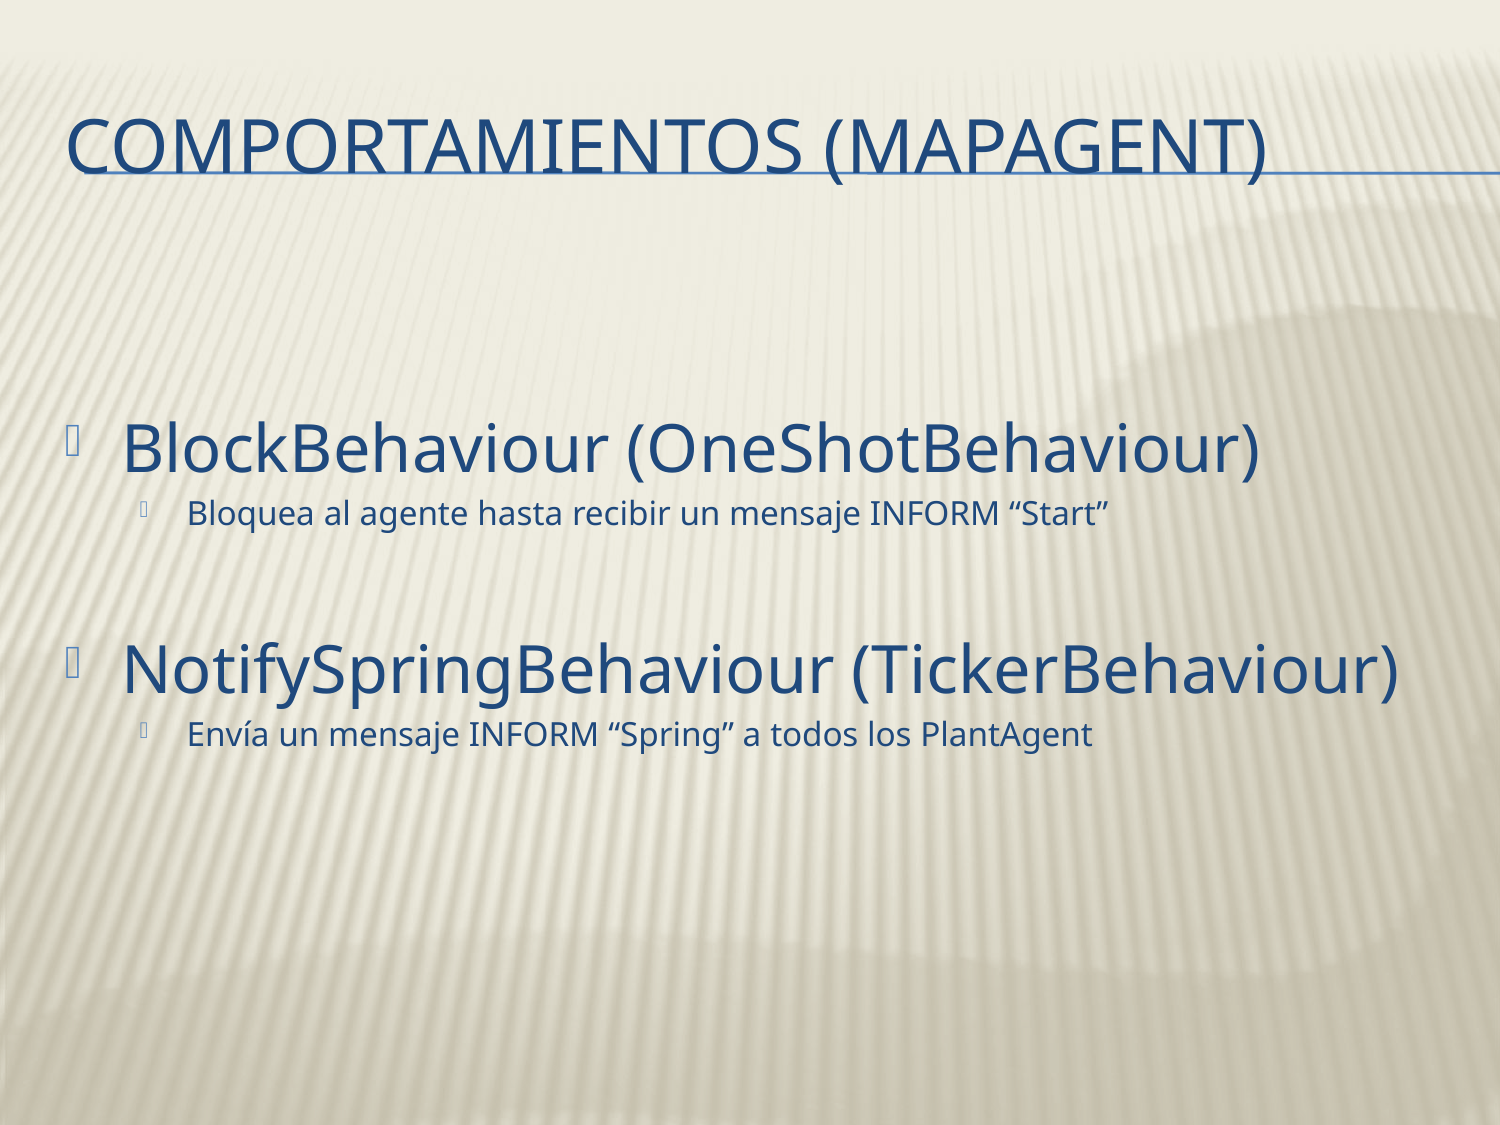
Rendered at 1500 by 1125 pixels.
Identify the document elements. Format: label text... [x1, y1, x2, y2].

list BlockBehaviour (OneShotBehaviour) Bloquea al agente hasta recibir un mensaje INFORM “Start” NotifySpringBehaviour (TickerBehaviour) Envía un mensaje INFORM “Spring” a todos los PlantAgent [50, 254, 1475, 998]
title Comportamientos (MapAgent) [50, 75, 1475, 213]
